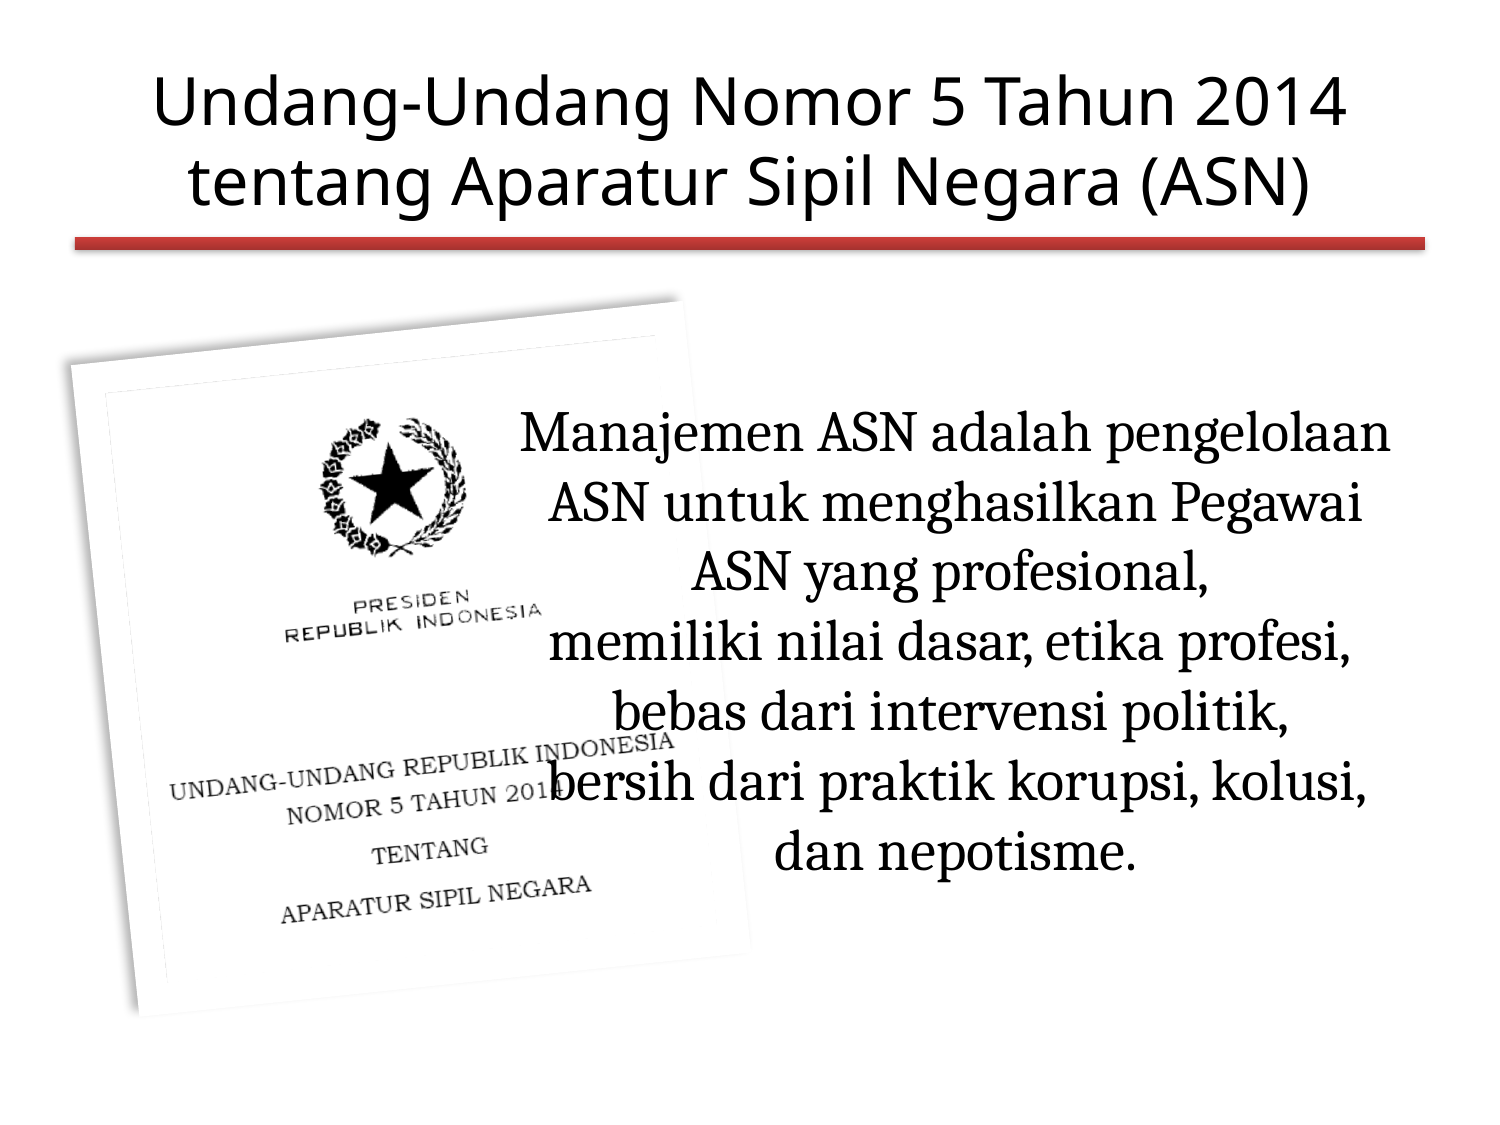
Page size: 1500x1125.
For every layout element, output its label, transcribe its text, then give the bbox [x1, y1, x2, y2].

picture [106, 354, 688, 982]
title Undang-Undang Nomor 5 Tahun 2014 tentang Aparatur Sipil Negara (ASN) [75, 45, 1425, 233]
list Manajemen ASN adalah pengelolaan ASN untuk menghasilkan Pegawai ASN yang profesional, memiliki nilai dasar, etika profesi, bebas dari intervensi politik, bersih dari praktik korupsi, kolusi, dan nepotisme. [487, 299, 1425, 975]
text_box [74, 237, 1425, 250]
